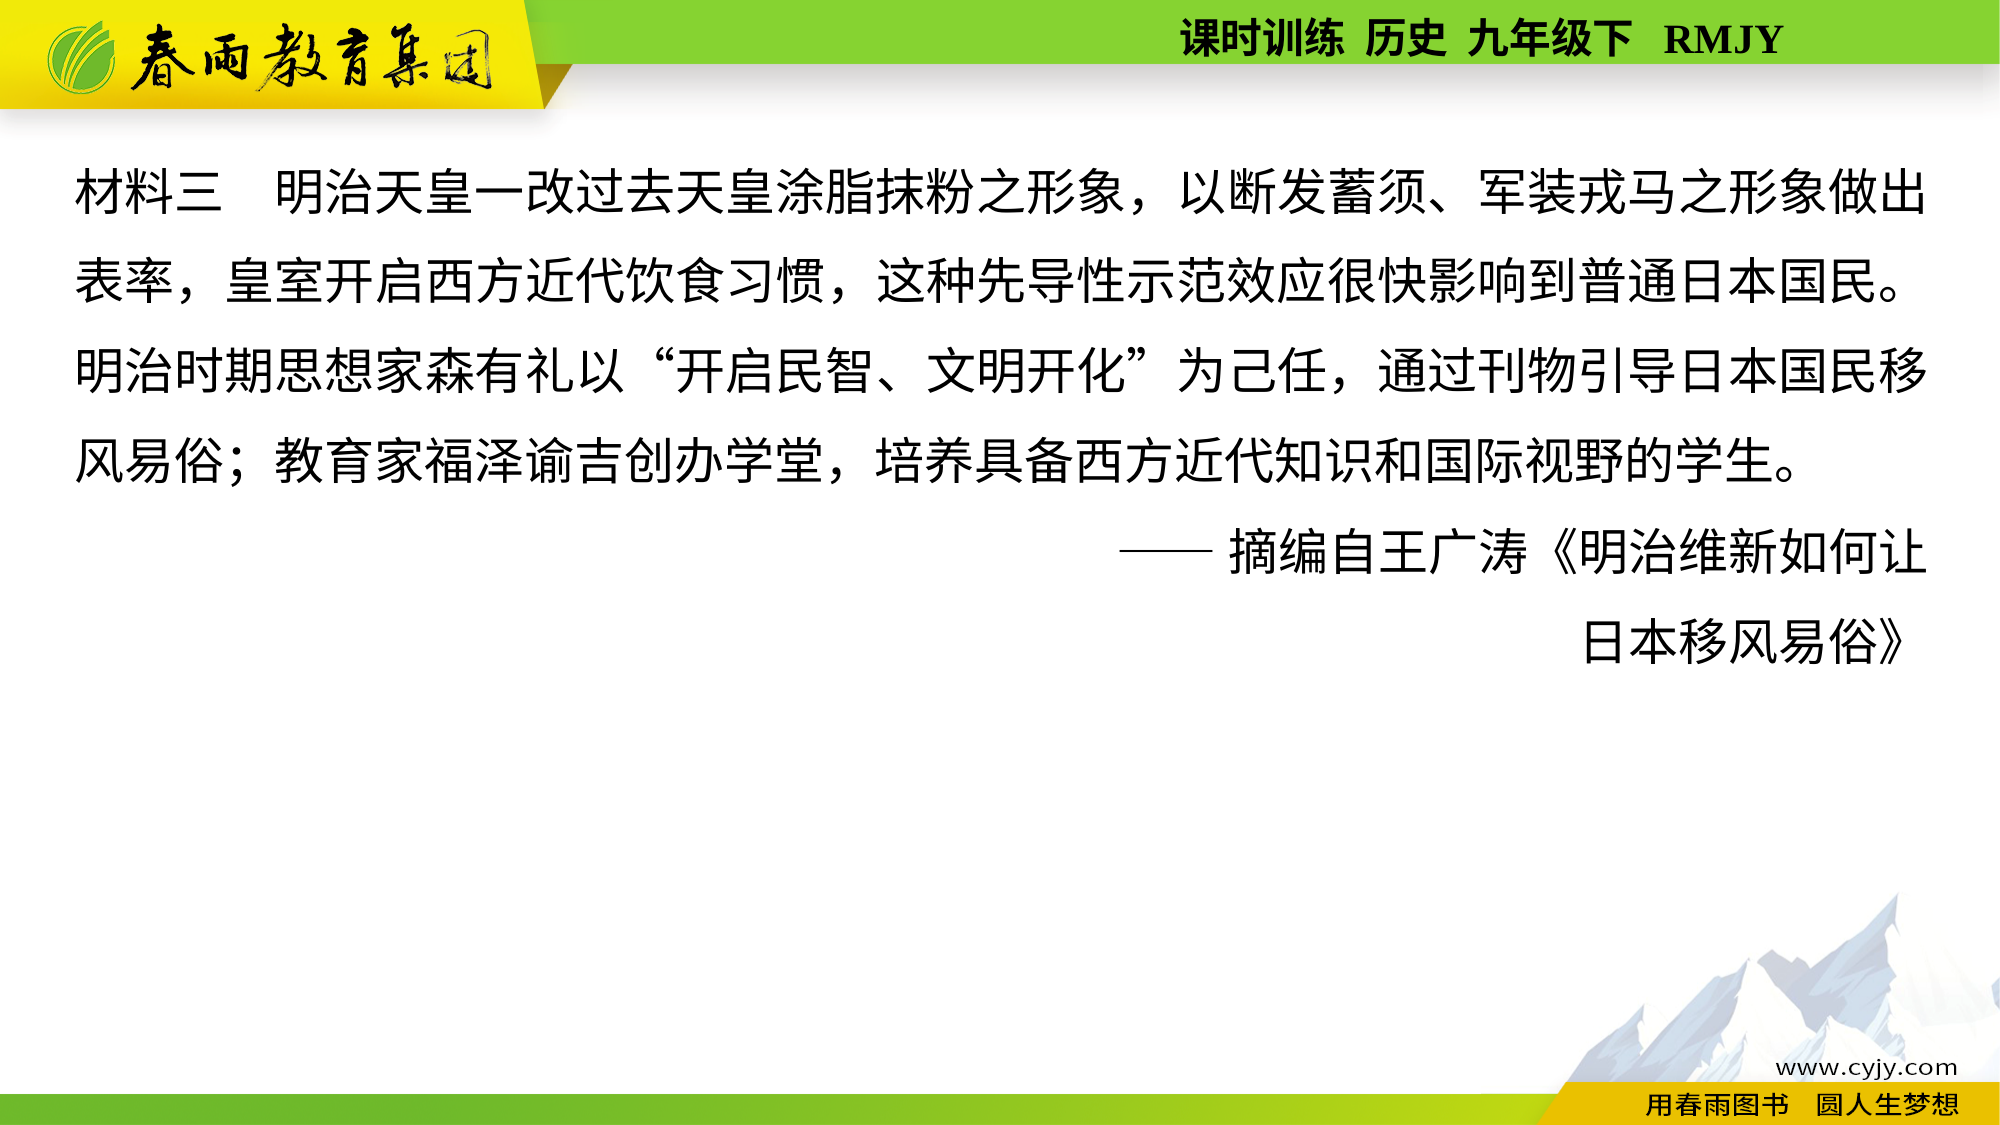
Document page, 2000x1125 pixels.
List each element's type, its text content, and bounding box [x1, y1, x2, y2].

list 材料三 明治天皇一改过去天皇涂脂抹粉之形象，以断发蓄须、军装戎马之形象做出表率，皇室开启西方近代饮食习惯，这种先导性示范效应很快影响到普通日本国民。明治时期思想家森有礼以“开启民智、文明开化”为己任，通过刊物引导日本国民移风易俗；教育家福泽谕吉创办学堂，培养具备西方近代知识和国际视野的学生。 ——摘编自王广涛《明治维新如何让 日本移风易俗》 [59, 122, 1944, 672]
picture [0, 0, 2000, 1125]
